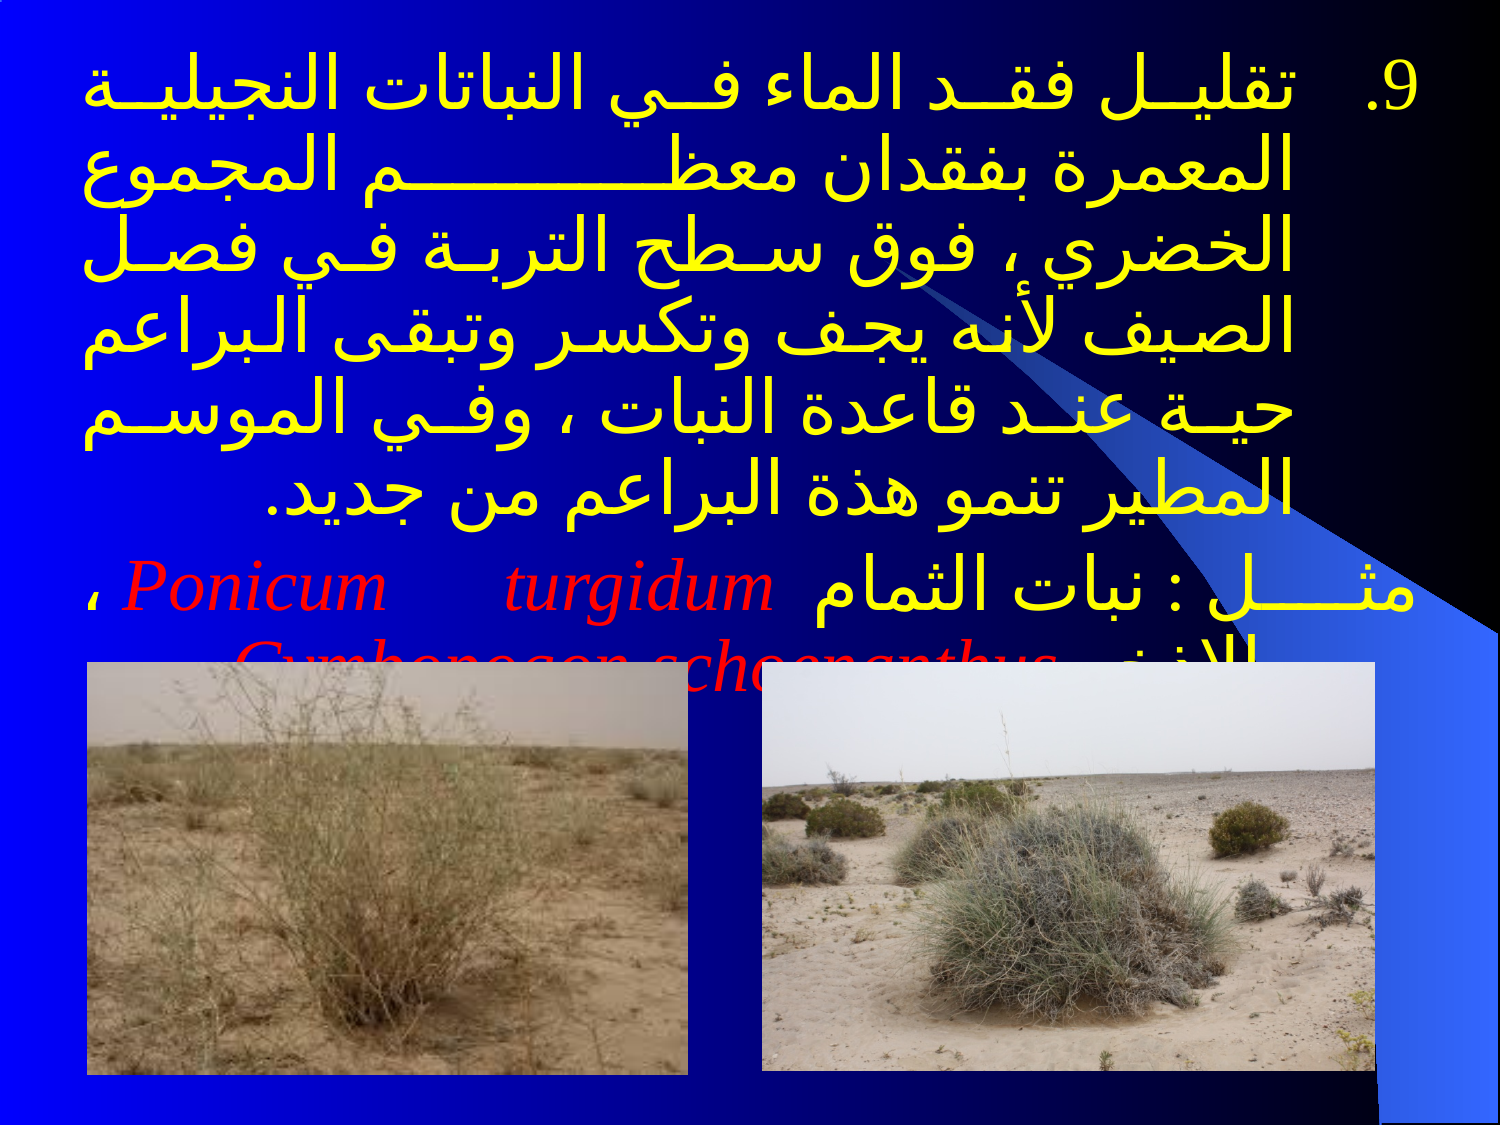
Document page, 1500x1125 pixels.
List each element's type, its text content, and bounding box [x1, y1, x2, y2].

list تقليل فقد الماء في النباتات النجيلية المعمرة بفقدان معظم المجموع الخضري ، فوق سطح التربة في فصل الصيف لأنه يجف وتكسر وتبقى البراعم حية عند قاعدة النبات ، وفي الموسم المطير تنمو هذة البراعم من جديد. مثل : نبات الثمام Ponicum turgidum ، والإذخر Cymbopogon schoenanthus [49, 37, 1451, 1076]
picture [762, 662, 1376, 1071]
picture [87, 662, 688, 1076]
